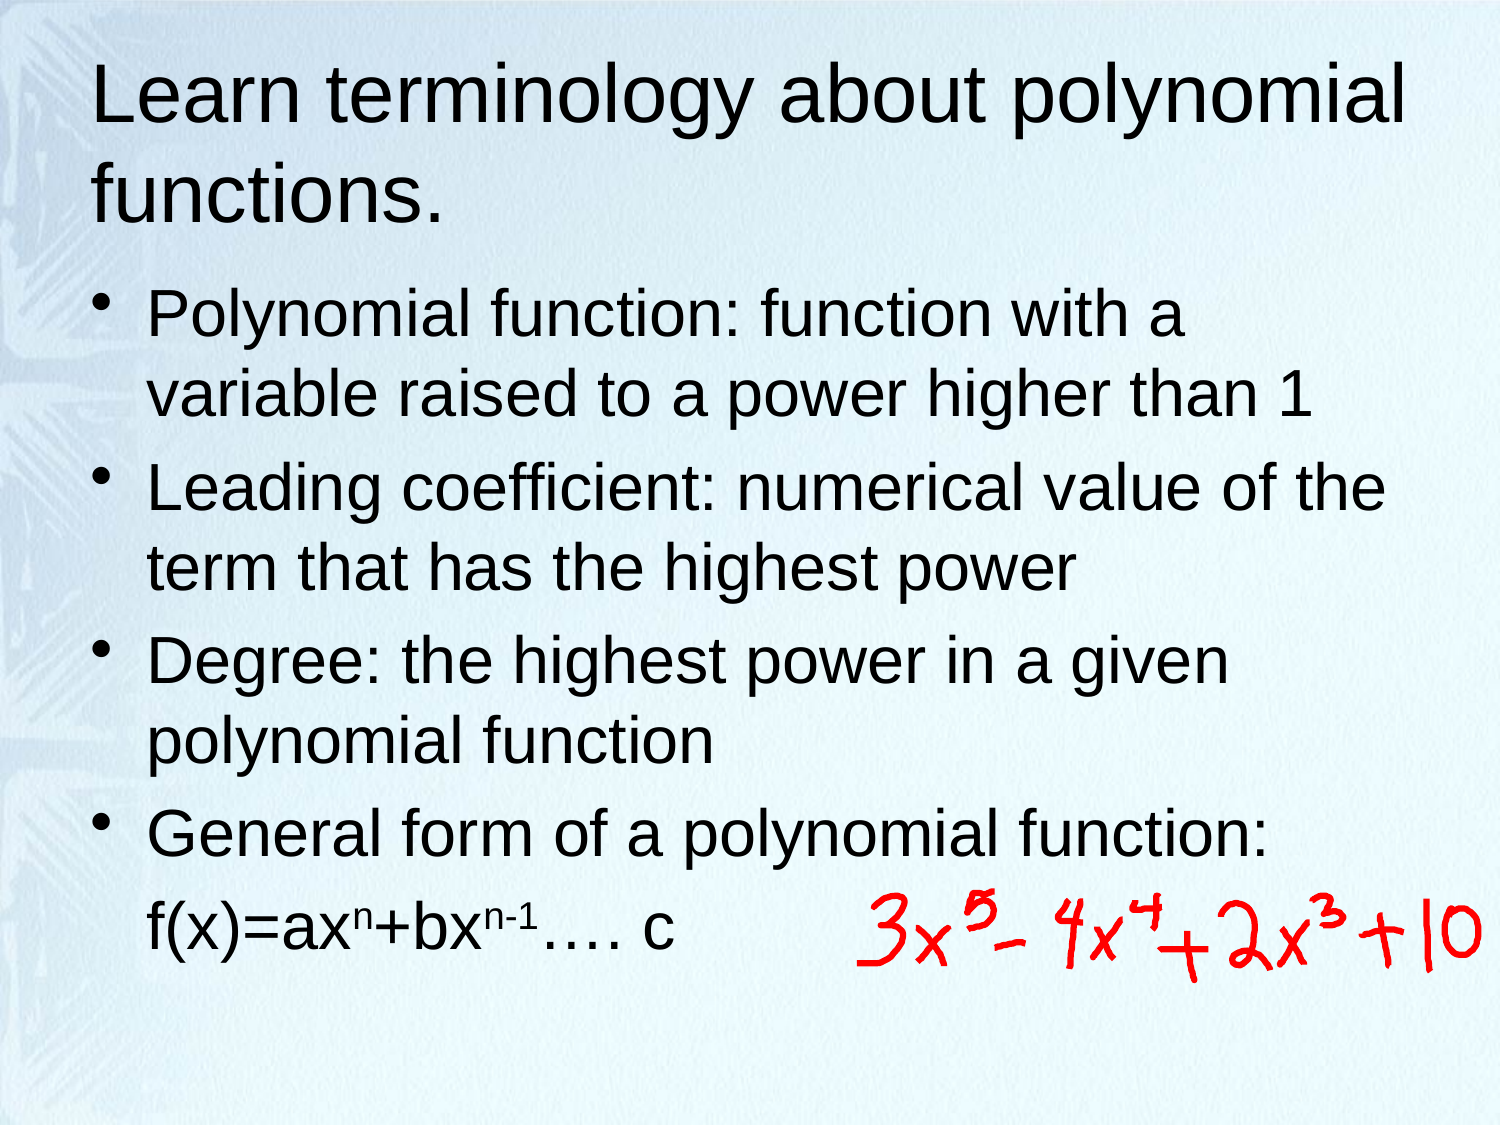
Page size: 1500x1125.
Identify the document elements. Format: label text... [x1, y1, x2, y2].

text_box [1425, 898, 1432, 973]
text_box [1360, 929, 1381, 936]
text_box [1385, 928, 1404, 934]
text_box [1220, 902, 1271, 971]
text_box [1068, 900, 1084, 969]
text_box [1104, 943, 1115, 960]
text_box [1443, 907, 1480, 956]
text_box [1158, 948, 1187, 952]
picture [0, 0, 1500, 1125]
text_box [931, 945, 945, 967]
text_box [1092, 918, 1123, 959]
text_box [1151, 894, 1160, 931]
text_box [1379, 914, 1390, 967]
list Polynomial function: function with a variable raised to a power higher than 1 Leading coefficient: numerical value of the term that has the highest power Degree: the highest power in a given polynomial function General form of a polynomial function: f(x)=axn+bxn-1…. c [74, 262, 1426, 1006]
text_box [1281, 927, 1292, 944]
text_box [1186, 930, 1196, 981]
text_box [1311, 894, 1345, 927]
text_box [915, 927, 933, 946]
title Learn terminology about polynomial functions. [74, 44, 1426, 233]
text_box [1057, 899, 1076, 922]
text_box [966, 890, 995, 931]
text_box [1096, 926, 1105, 942]
text_box [1293, 945, 1305, 965]
text_box [994, 941, 1026, 949]
text_box [916, 927, 949, 963]
text_box [1131, 900, 1155, 911]
text_box [856, 895, 906, 965]
text_box [1279, 921, 1310, 966]
